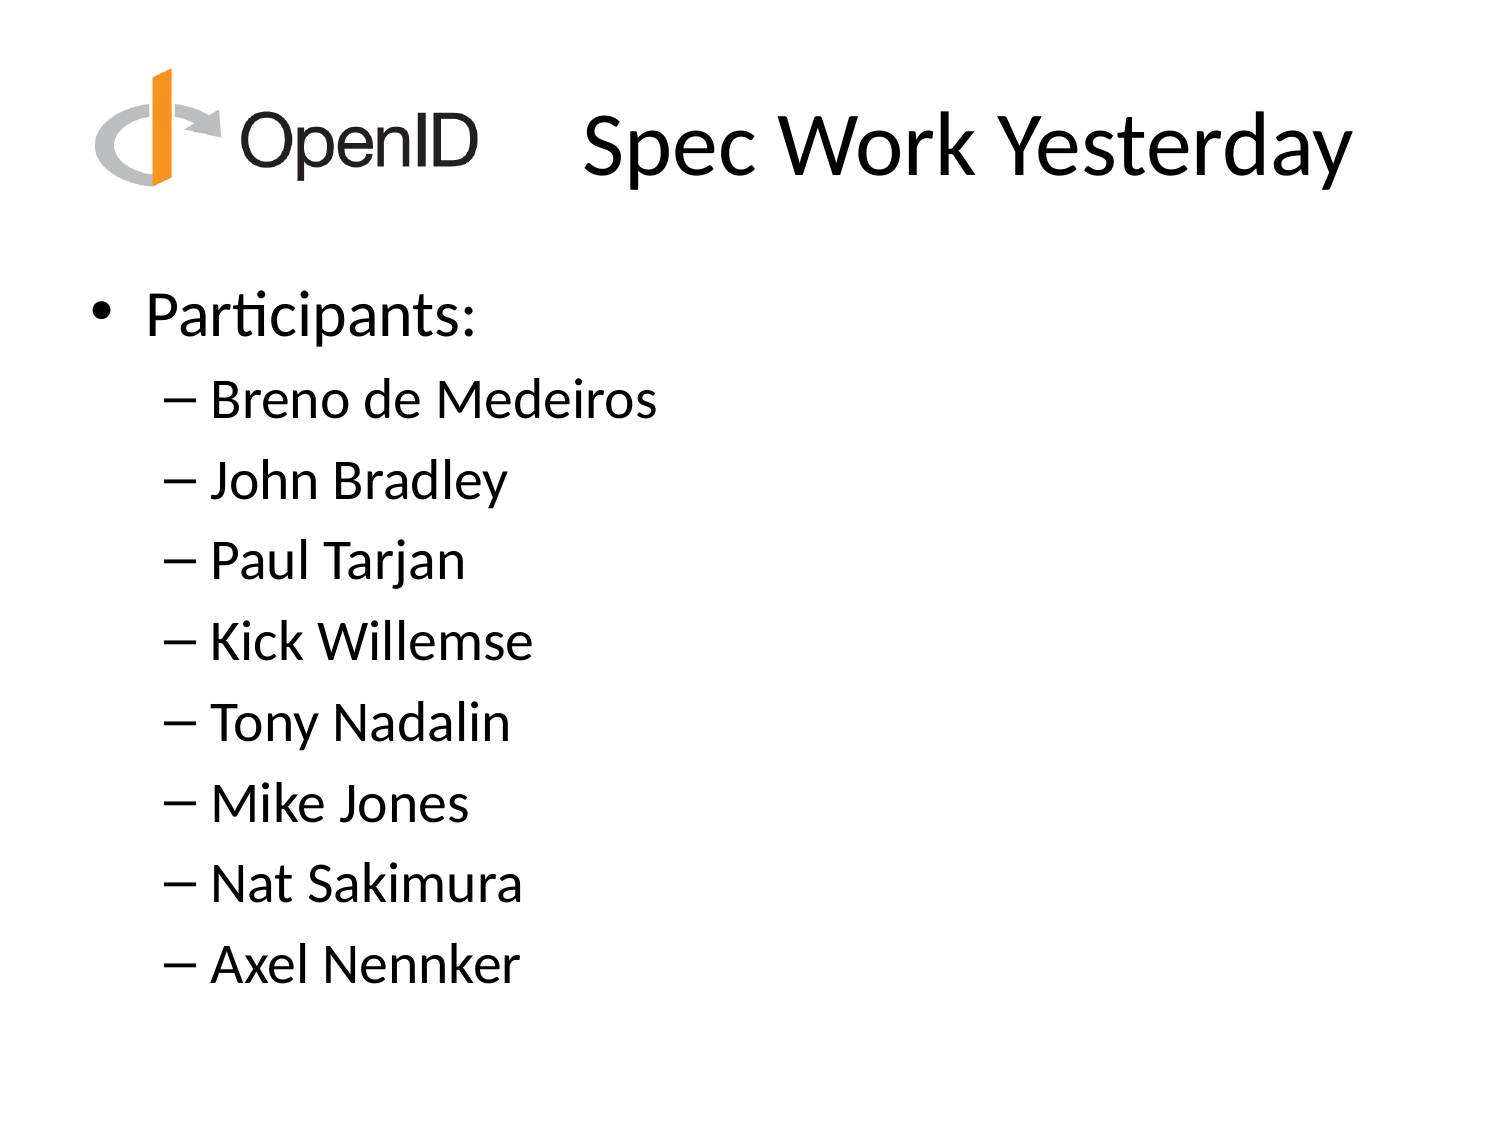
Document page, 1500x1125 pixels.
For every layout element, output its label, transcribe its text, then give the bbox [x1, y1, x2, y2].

picture [64, 44, 513, 225]
title Spec Work Yesterday [512, 45, 1425, 233]
list Participants: Breno de Medeiros John Bradley Paul Tarjan Kick Willemse Tony Nadalin Mike Jones Nat Sakimura Axel Nennker [75, 262, 1425, 1005]
